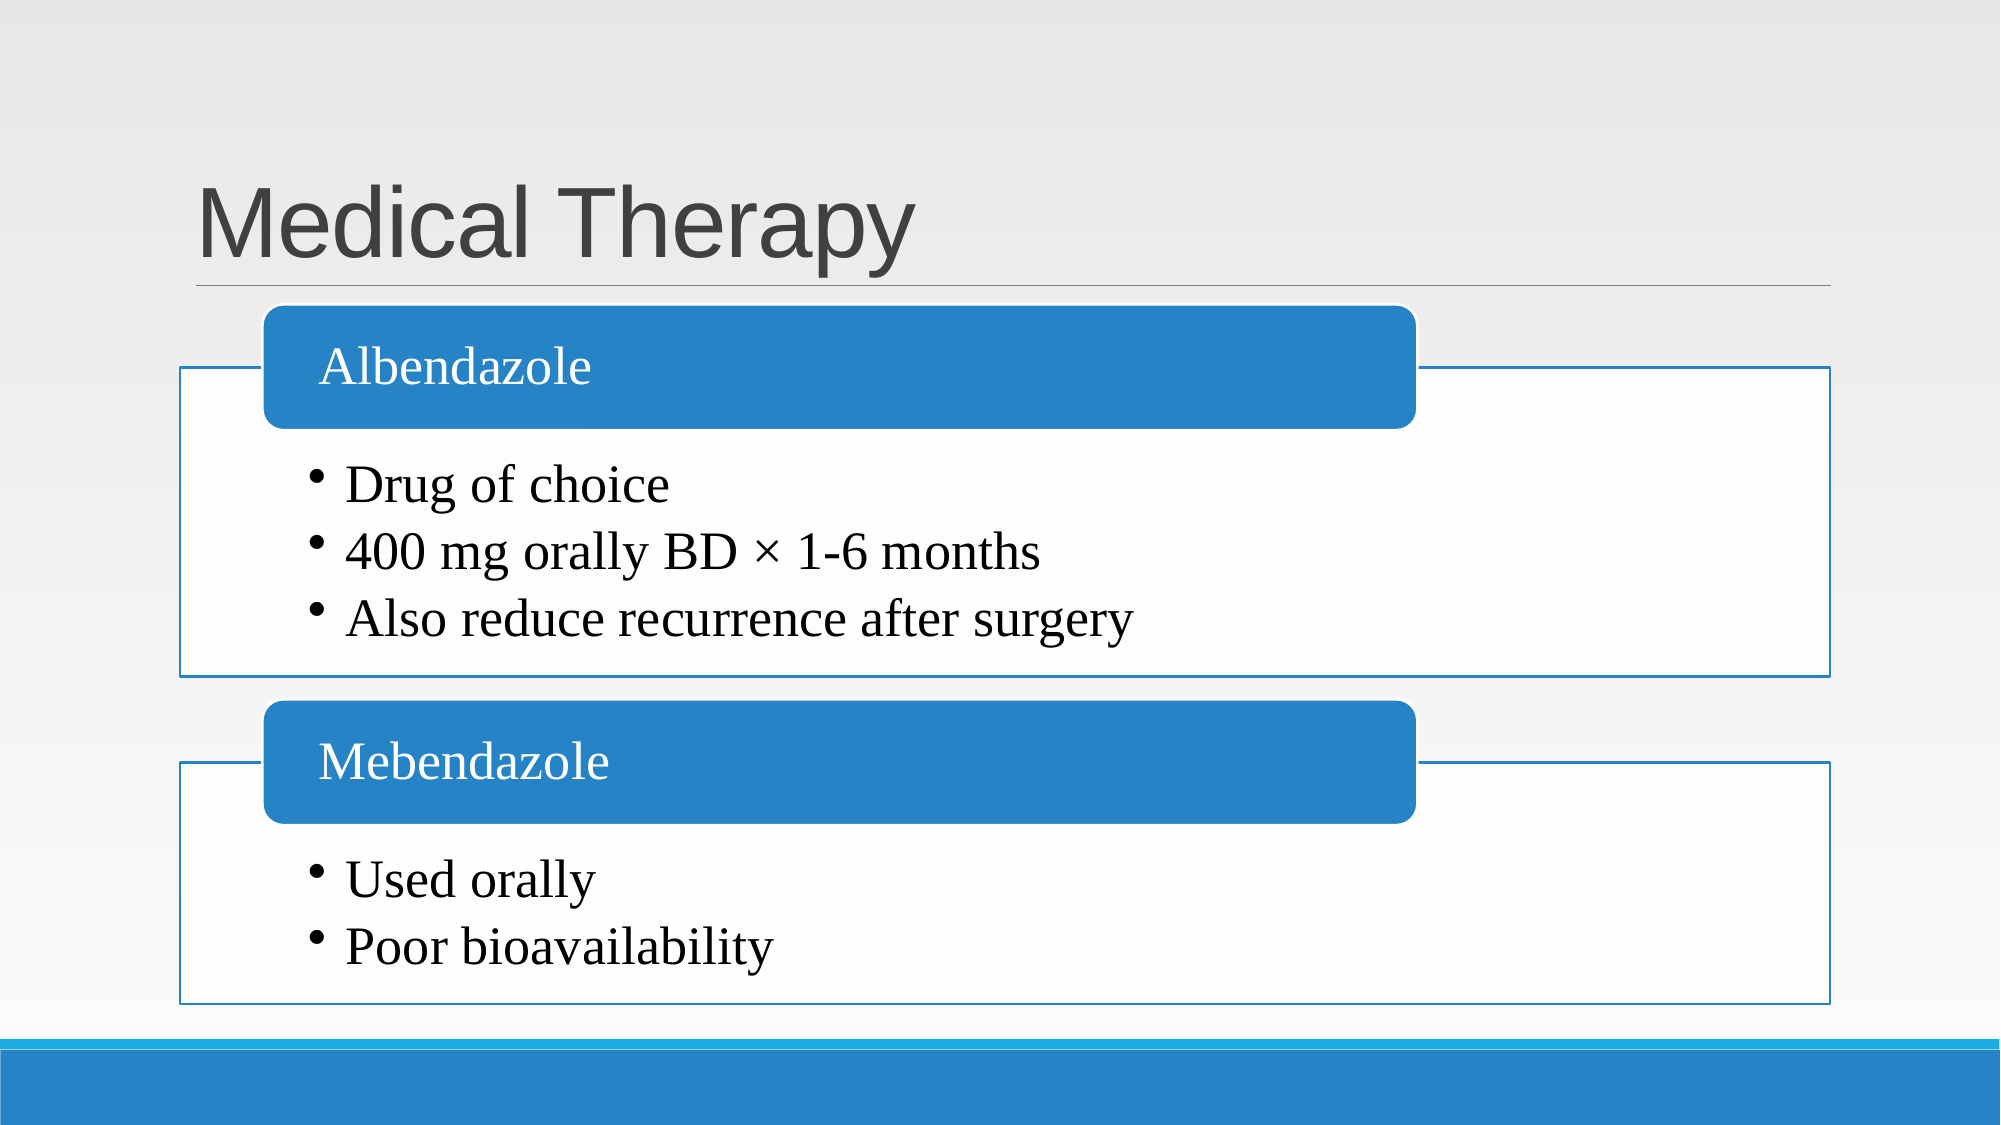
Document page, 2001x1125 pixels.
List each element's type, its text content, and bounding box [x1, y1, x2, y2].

title Medical Therapy [180, 47, 1830, 285]
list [179, 302, 1831, 1007]
